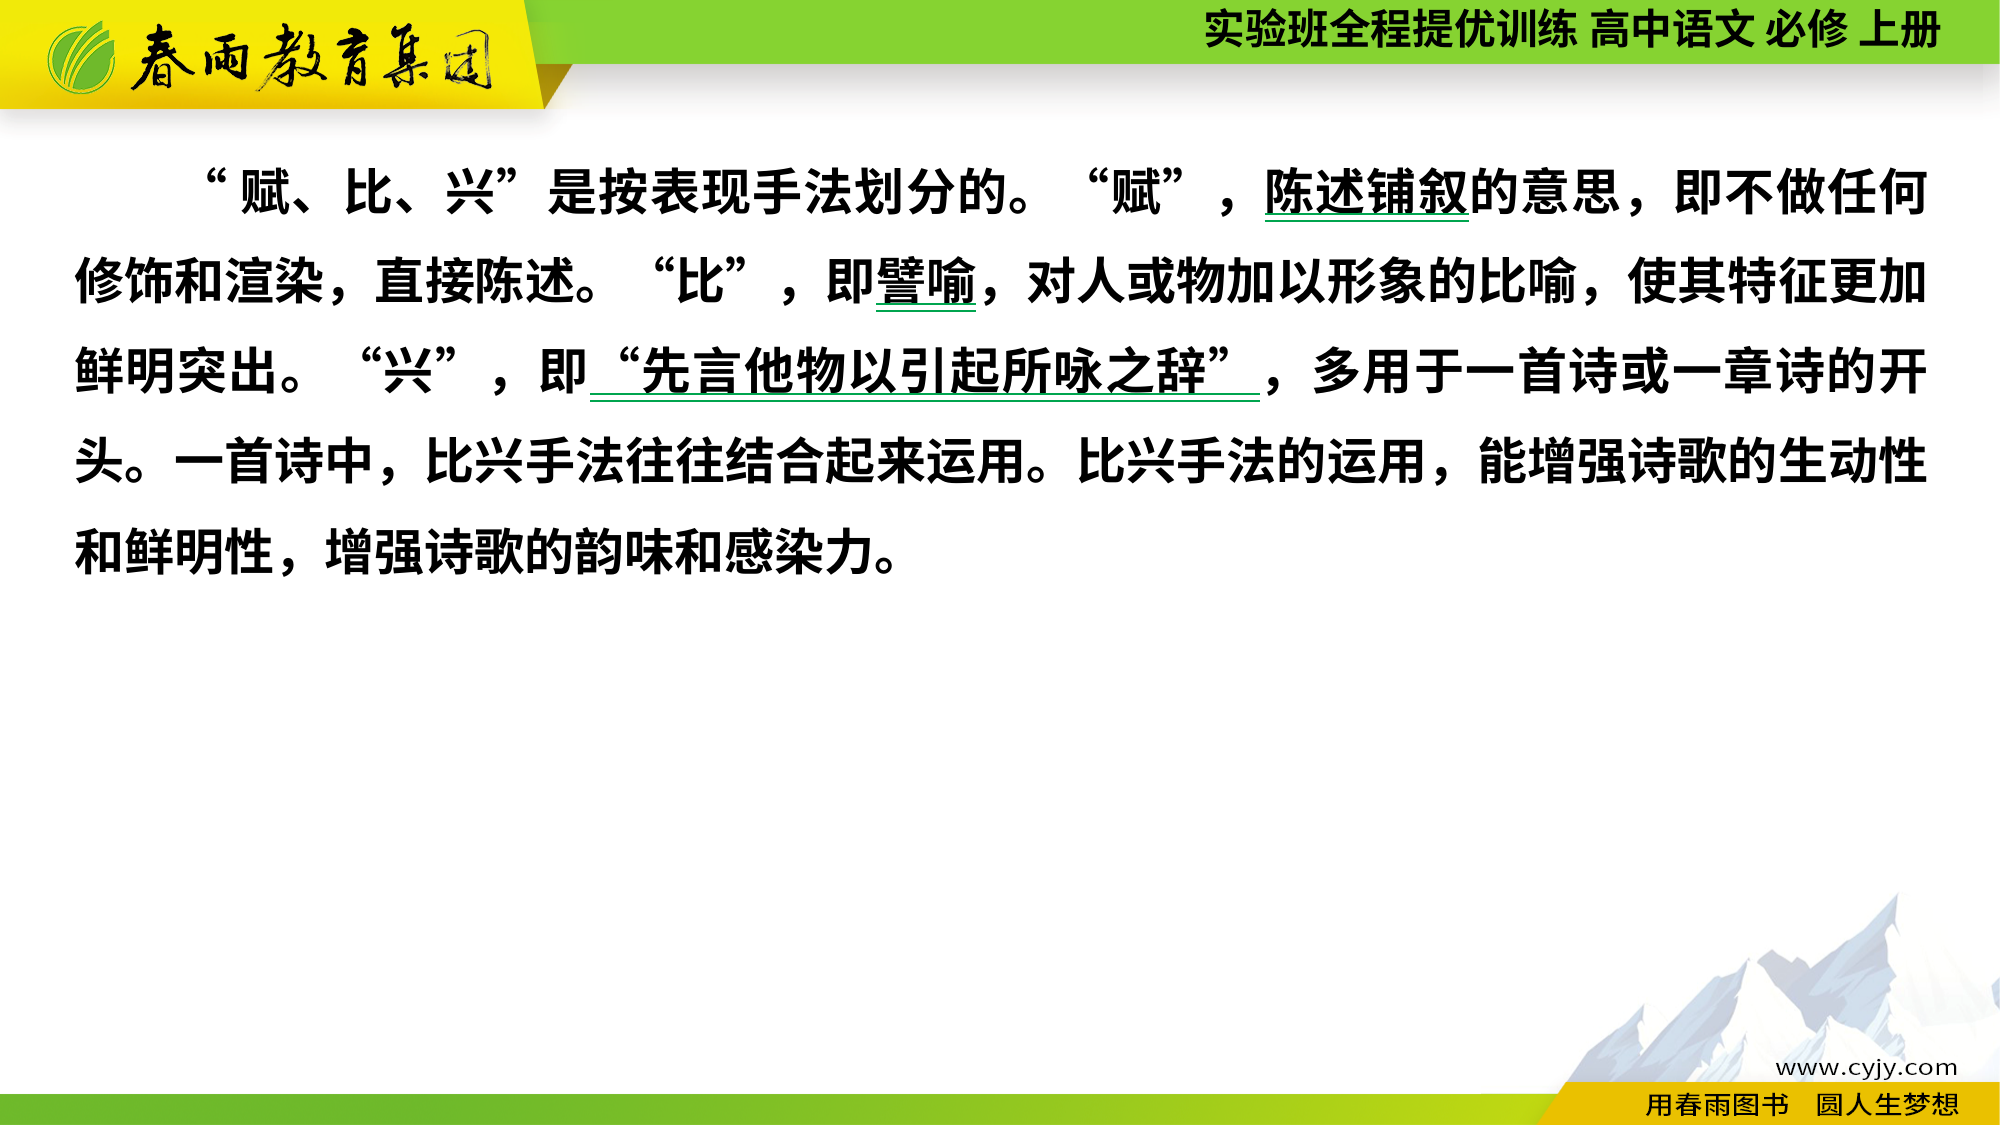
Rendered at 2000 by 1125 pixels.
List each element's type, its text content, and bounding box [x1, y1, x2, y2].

picture [0, 0, 2000, 1125]
list “赋、比、兴”是按表现手法划分的。“赋”，陈述铺叙的意思，即不做任何修饰和渲染，直接陈述。“比”，即譬喻，对人或物加以形象的比喻，使其特征更加鲜明突出。“兴”，即“先言他物以引起所咏之辞”，多用于一首诗或一章诗的开头。一首诗中，比兴手法往往结合起来运用。比兴手法的运用，能增强诗歌的生动性和鲜明性，增强诗歌的韵味和感染力。 [59, 122, 1944, 581]
